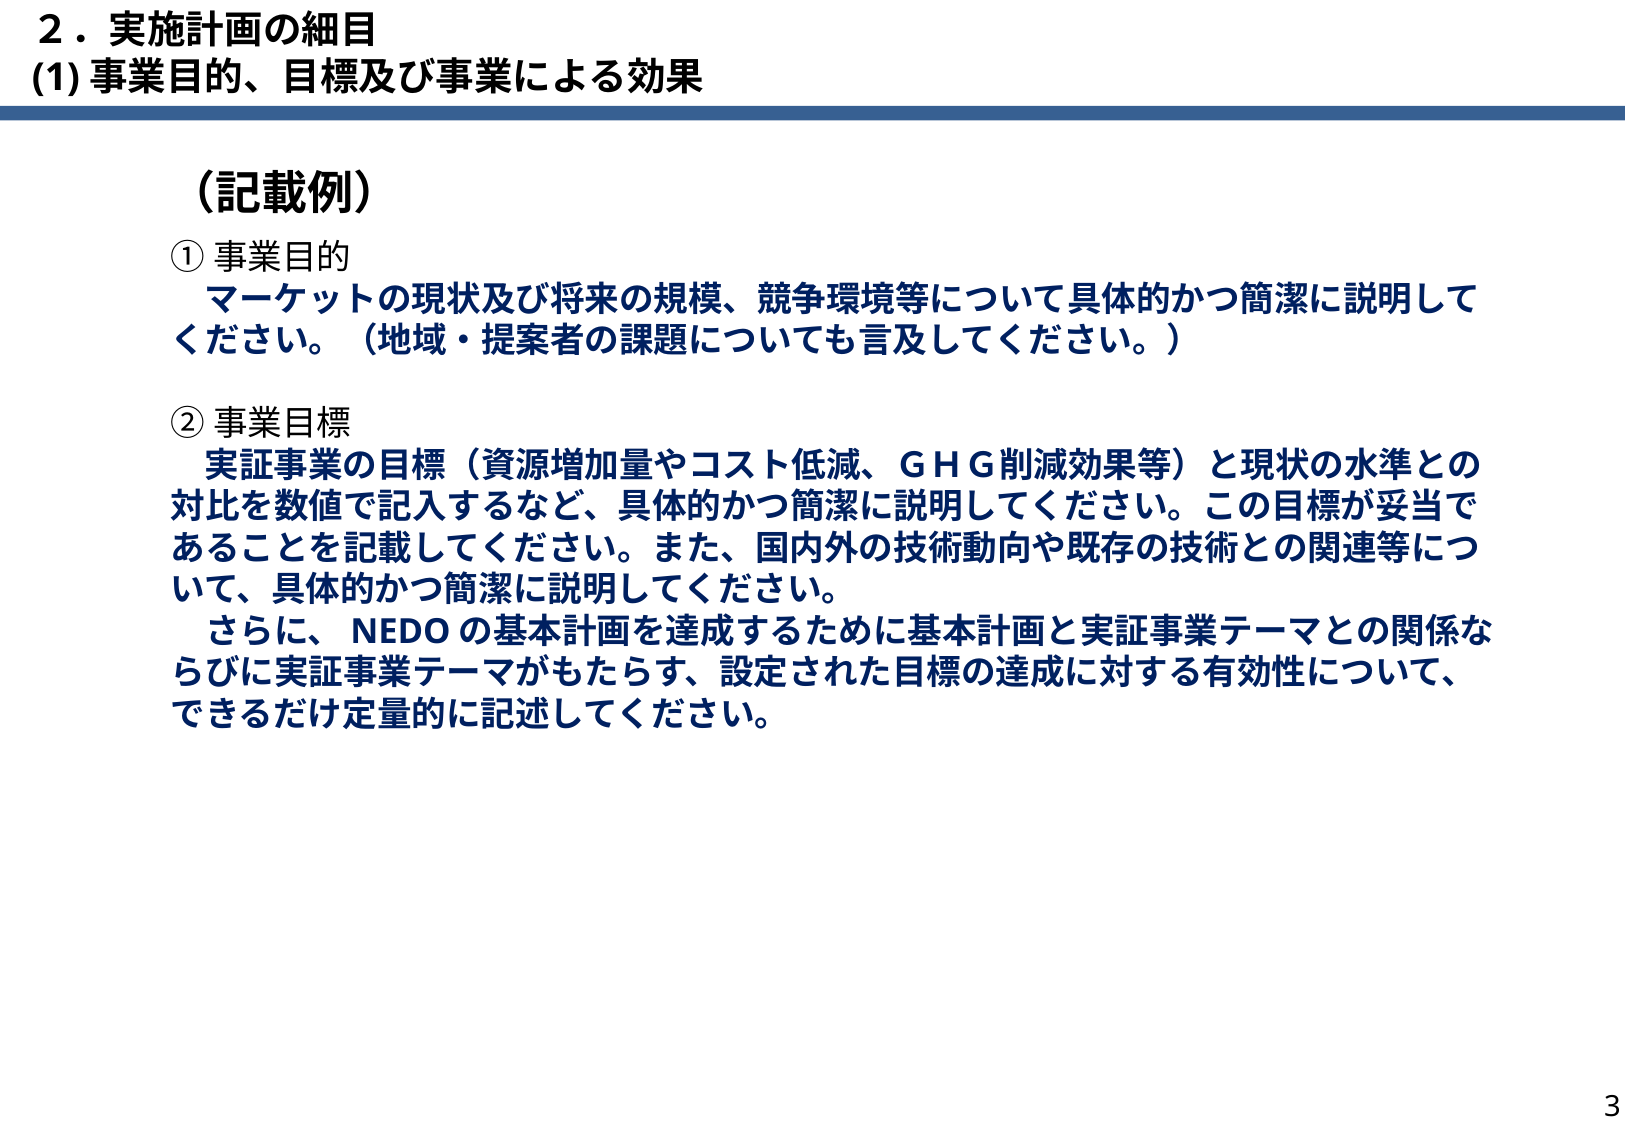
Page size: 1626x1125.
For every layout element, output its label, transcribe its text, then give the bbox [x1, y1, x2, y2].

text_box ①事業目的 マーケットの現状及び将来の規模、競争環境等について具体的かつ簡潔に説明してください。（地域・提案者の課題についても言及してください。） ②事業目標 実証事業の目標（資源増加量やコスト低減、ＧＨＧ削減効果等）と現状の水準との対比を数値で記入するなど、具体的かつ簡潔に説明してください。この目標が妥当であることを記載してください。また、国内外の技術動向や既存の技術との関連等について、具体的かつ簡潔に説明してください。 さらに、NEDOの基本計画を達成するために基本計画と実証事業テーマとの関係ならびに実証事業テーマがもたらす、設定された目標の達成に対する有効性について、できるだけ定量的に記述してください。 [170, 235, 1501, 734]
text_box （記載例） [169, 163, 1364, 220]
title ２．実施計画の細目 (1)事業目的、目標及び事業による効果 [31, 12, 1578, 92]
text_box 2 [1533, 1087, 1621, 1125]
